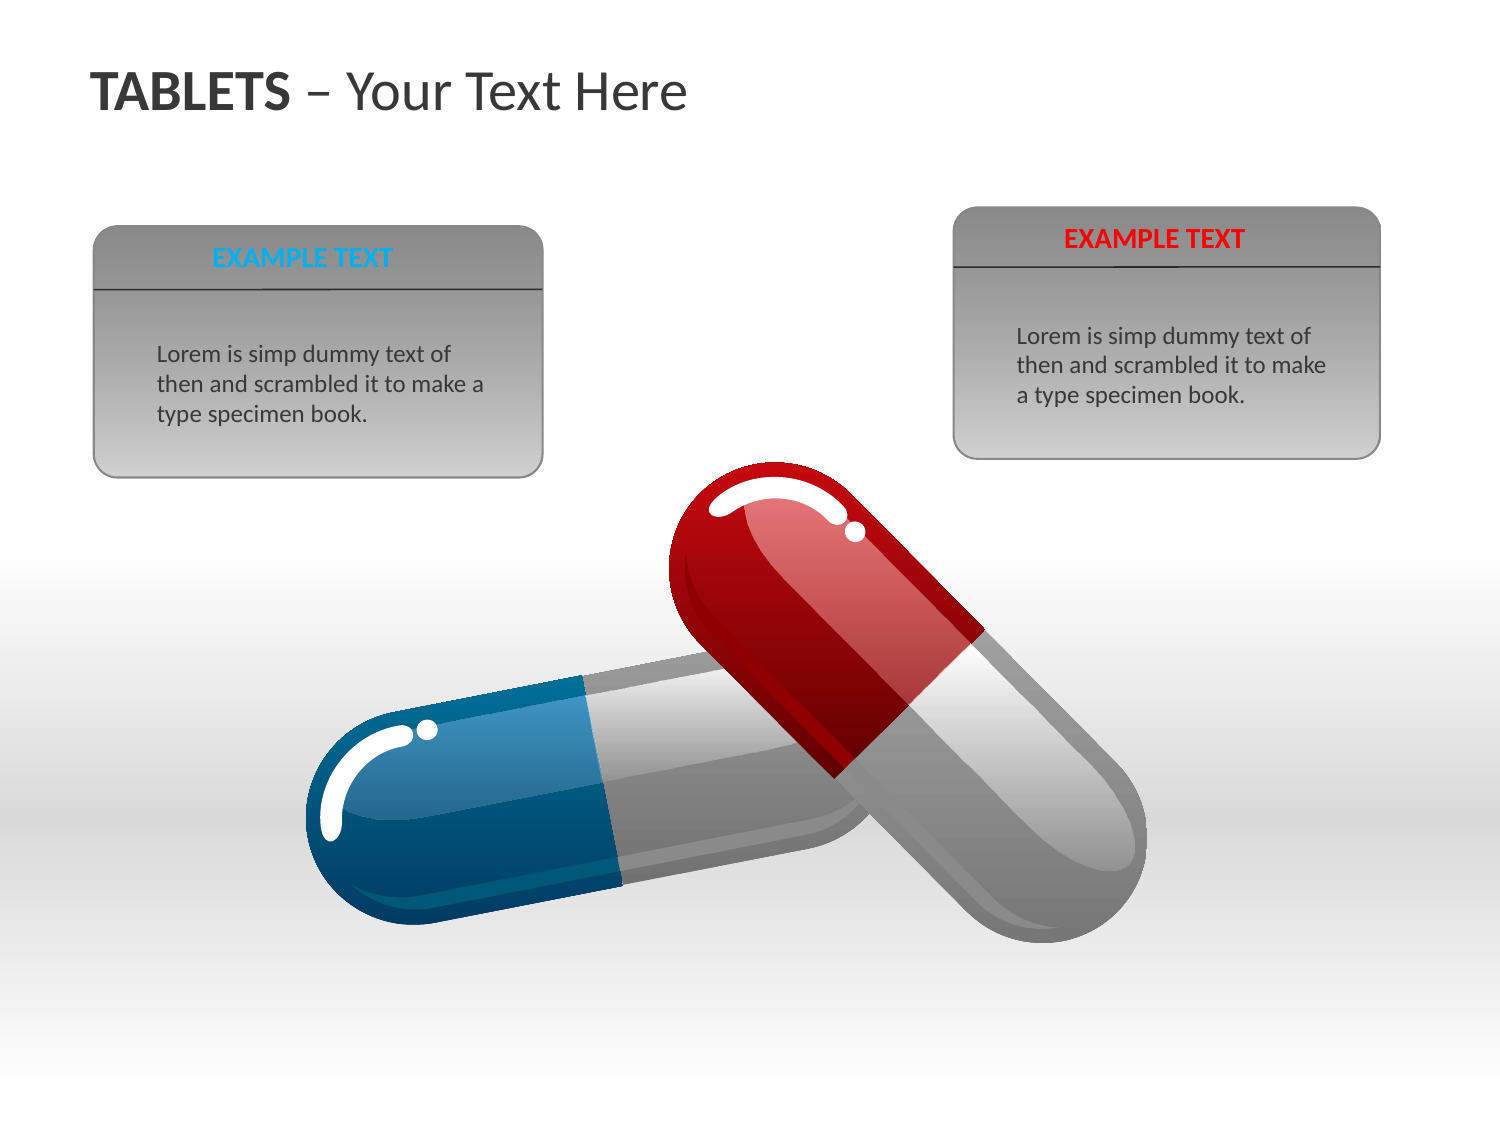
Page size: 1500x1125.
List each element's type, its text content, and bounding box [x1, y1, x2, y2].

text_box Lorem is simp dummy text of then and scrambled it to make a type specimen book. [142, 330, 513, 436]
text_box Lorem is simp dummy text of then and scrambled it to make a type specimen book. [1001, 311, 1355, 417]
text_box EXAMPLE TEXT [1003, 212, 1313, 263]
text_box [91, 224, 545, 480]
text_box [951, 205, 1383, 461]
text_box EXAMPLE TEXT [143, 231, 469, 281]
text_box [302, 673, 900, 889]
text_box TABLETS – Your Text Here [75, 37, 1000, 138]
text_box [612, 596, 1204, 810]
